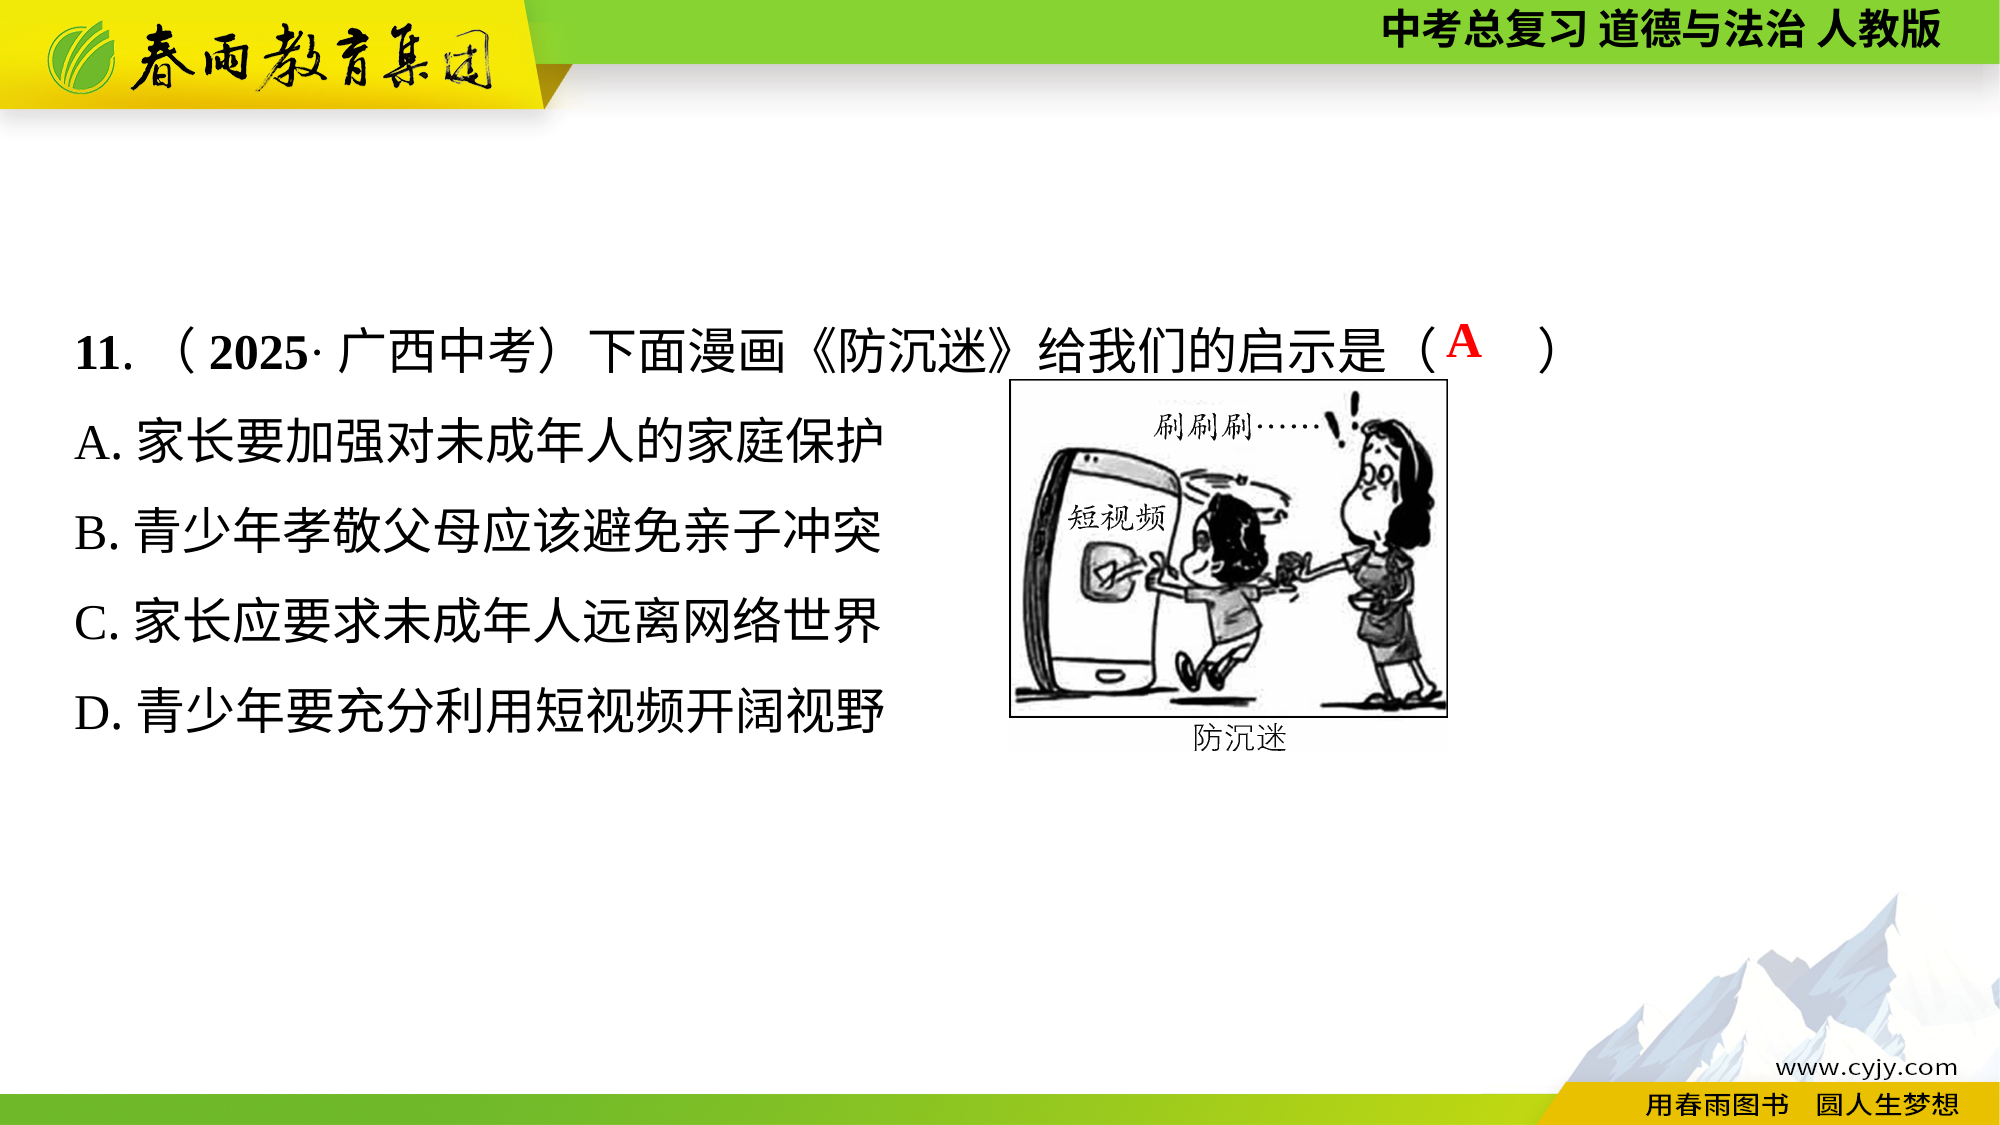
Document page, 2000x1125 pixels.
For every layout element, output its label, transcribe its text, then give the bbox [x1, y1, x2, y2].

picture [0, 0, 2000, 1125]
list 11.（2025·广西中考）下面漫画《防沉迷》给我们的启示是（ ） A.家长要加强对未成年人的家庭保护 B.青少年孝敬父母应该避免亲子冲突 C.家长应要求未成年人远离网络世界 D.青少年要充分利用短视频开阔视野 [59, 281, 1944, 740]
text_box A [1431, 300, 1497, 376]
